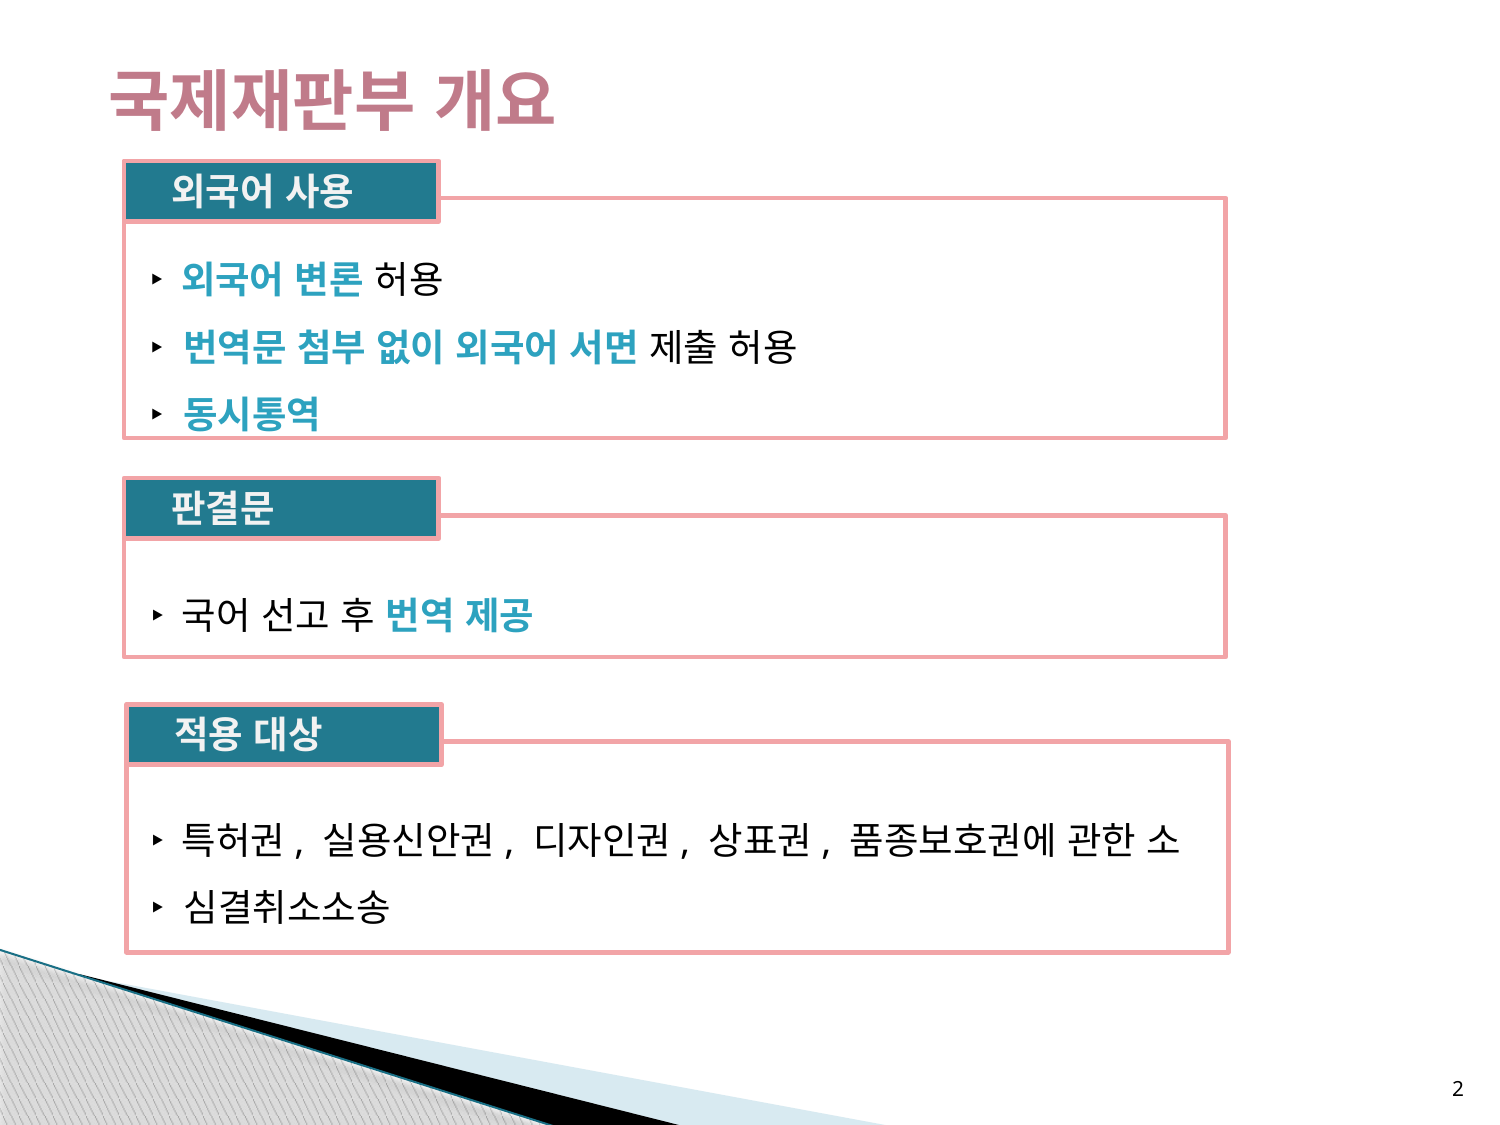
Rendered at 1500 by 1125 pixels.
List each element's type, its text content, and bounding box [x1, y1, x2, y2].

title 국제재판부 개요 [93, 45, 1425, 153]
text_box [119, 511, 1230, 661]
text_box ‣ 국어 선고 후 번역 제공 [135, 562, 1366, 645]
text_box 적용 대상 [159, 704, 463, 764]
text_box 판결문 [156, 477, 461, 538]
text_box [122, 737, 1233, 957]
slide_number 2 [1418, 1051, 1479, 1112]
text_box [123, 160, 1365, 447]
text_box ‣ 특허권, 실용신안권, 디자인권, 상표권, 품종보호권에 관한 소 ‣ 심결취소소송 [135, 786, 1366, 937]
text_box [122, 700, 446, 769]
text_box [119, 473, 443, 543]
